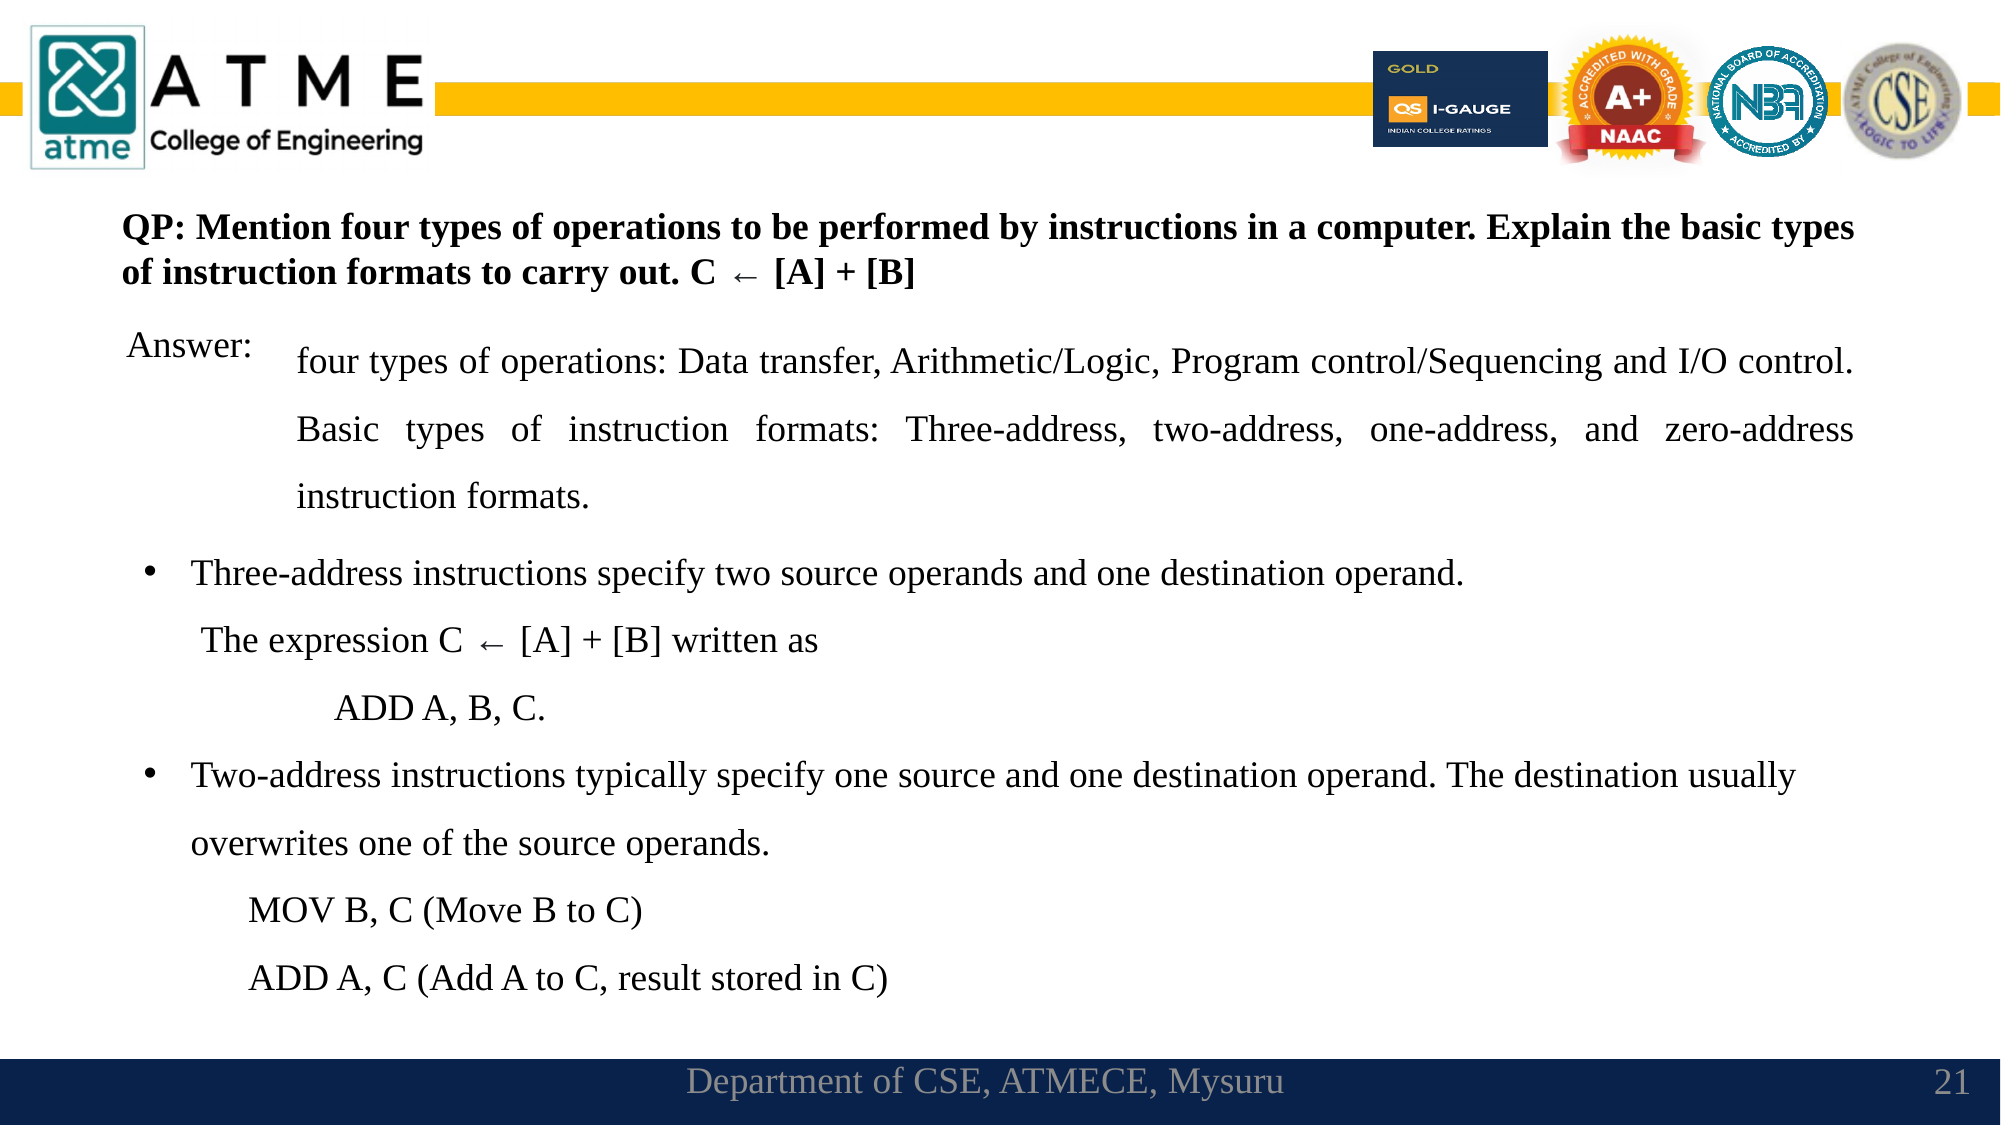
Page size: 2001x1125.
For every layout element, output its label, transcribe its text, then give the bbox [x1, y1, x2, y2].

picture [1840, 26, 1968, 176]
text_box Three-address instructions specify two source operands and one destination operand. The expression C ← [A] + [B] written as ADD A, B, C. Two-address instructions typically specify one source and one destination operand. The destination usually overwrites one of the source operands. MOV B, C (Move B to C) ADD A, C (Add A to C, result stored in C) [128, 517, 1952, 1006]
picture [22, 15, 435, 178]
slide_number 21 [1511, 1057, 1972, 1103]
picture [1373, 20, 1828, 180]
picture [0, 1059, 2001, 1125]
footer Department of CSE, ATMECE, Mysuru [501, 1056, 1470, 1102]
text_box Answer: [111, 312, 206, 373]
text_box QP: Mention four types of operations to be performed by instructions in a computer. Explain the basic types of instruction formats to carry out. C ← [A] + [B] [106, 194, 1871, 300]
text_box four types of operations: Data transfer, Arithmetic/Logic, Program control/Sequencing and I/O control. Basic types of instruction formats: Three-address, two-address, one-address, and zero-address instruction formats. [206, 306, 1871, 517]
